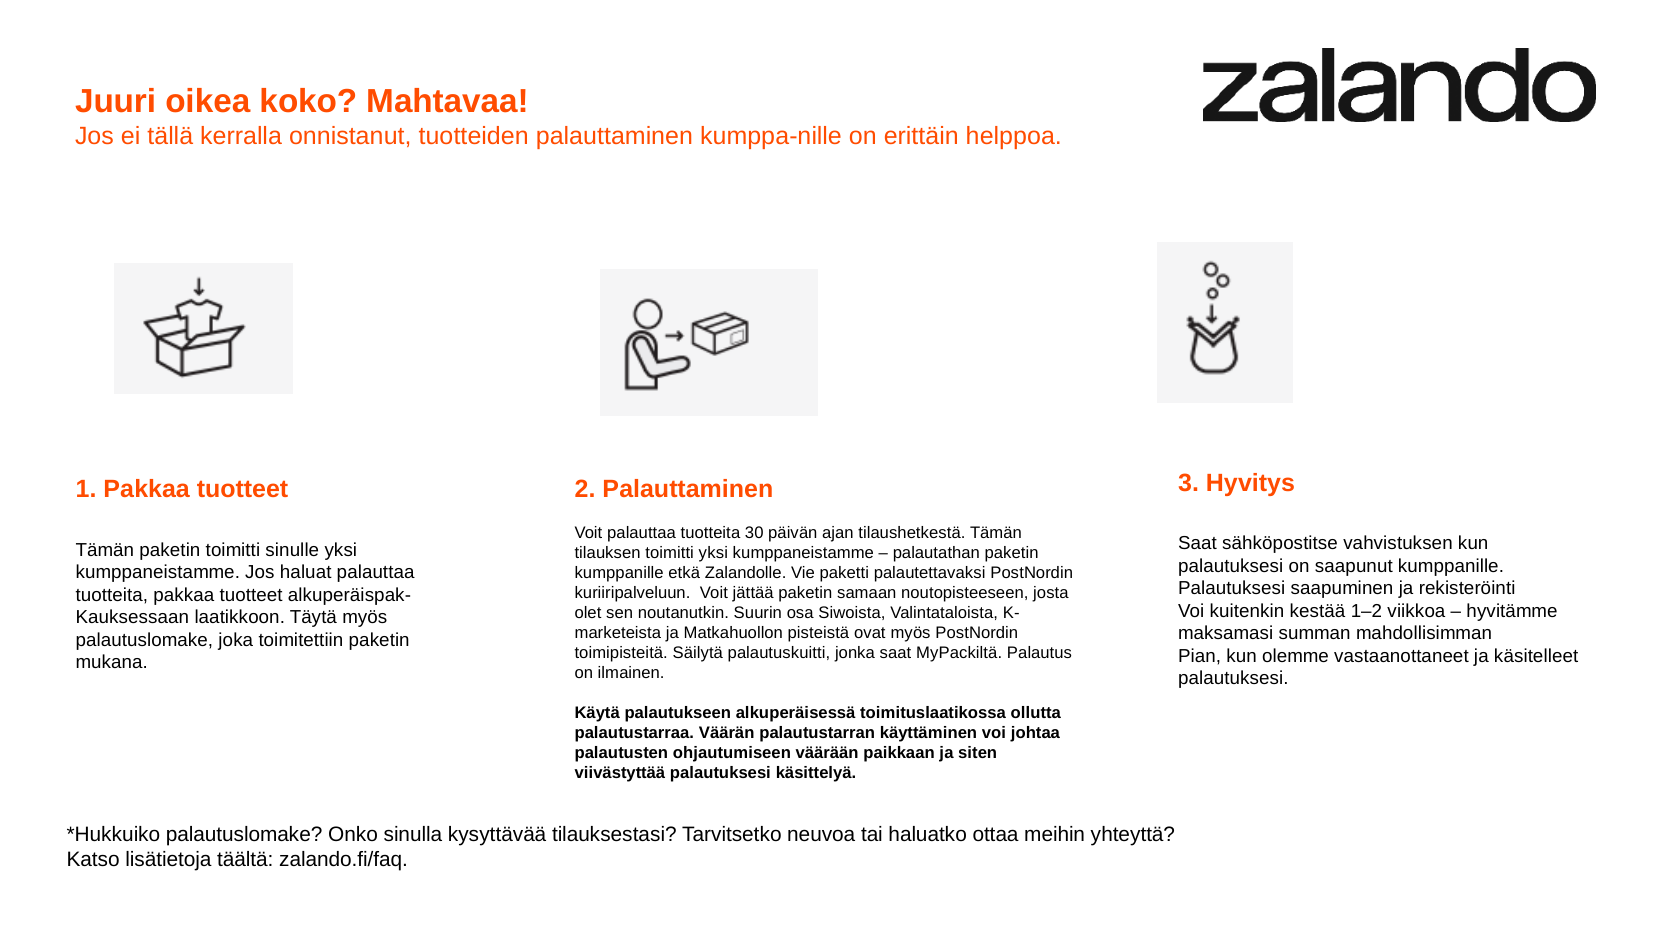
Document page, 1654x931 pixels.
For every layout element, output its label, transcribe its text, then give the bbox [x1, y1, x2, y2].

picture [113, 263, 293, 394]
text_box 3. Hyvitys Saat sähköpostitse vahvistuksen kun palautuksesi on saapunut kumppanille. Palautuksesi saapuminen ja rekisteröinti Voi kuitenkin kestää 1–2 viikkoa – hyvitämme maksamasi summan mahdollisimman Pian, kun olemme vastaanottaneet ja käsitelleet palautuksesi. [1163, 458, 1654, 616]
text_box 2. Palauttaminen Voit palauttaa tuotteita 30 päivän ajan tilaushetkestä. Tämän tilauksen toimitti yksi kumppaneistamme – palautathan paketin kumppanille etkä Zalandolle. Vie paketti palautettavaksi PostNordin kuriiripalveluun. Voit jättää paketin samaan noutopisteeseen, josta olet sen noutanutkin. Suurin osa Siwoista, Valintataloista, K-marketeista ja Matkahuollon pisteistä ovat myös PostNordin toimipisteitä. Säilytä palautuskuitti, jonka saat MyPackiltä. Palautus on ilmainen. Käytä palautukseen alkuperäisessä toimituslaatikossa ollutta palautustarraa. Väärän palautustarran käyttäminen voi johtaa palautusten ohjautumiseen väärään paikkaan ja siten viivästyttää palautuksesi käsittelyä. [559, 465, 1097, 768]
text_box Juuri oikea koko? Mahtavaa! Jos ei tällä kerralla onnistanut, tuotteiden palauttaminen kumppa-nille on erittäin helppoa. [74, 36, 1563, 193]
text_box 1. Pakkaa tuotteet Tämän paketin toimitti sinulle yksi kumppaneistamme. Jos haluat palauttaa tuotteita, pakkaa tuotteet alkuperäispak- Kauksessaan laatikkoon. Täytä myös palautuslomake, joka toimitettiin paketin mukana. [60, 465, 559, 648]
text_box *Hukkuiko palautuslomake? Onko sinulla kysyttävää tilauksestasi? Tarvitsetko neuvoa tai haluatko ottaa meihin yhteyttä? Katso lisätietoja täältä: zalando.fi/faq. [51, 812, 1581, 908]
picture [1156, 242, 1293, 403]
picture [599, 269, 818, 416]
picture [1203, 48, 1596, 122]
